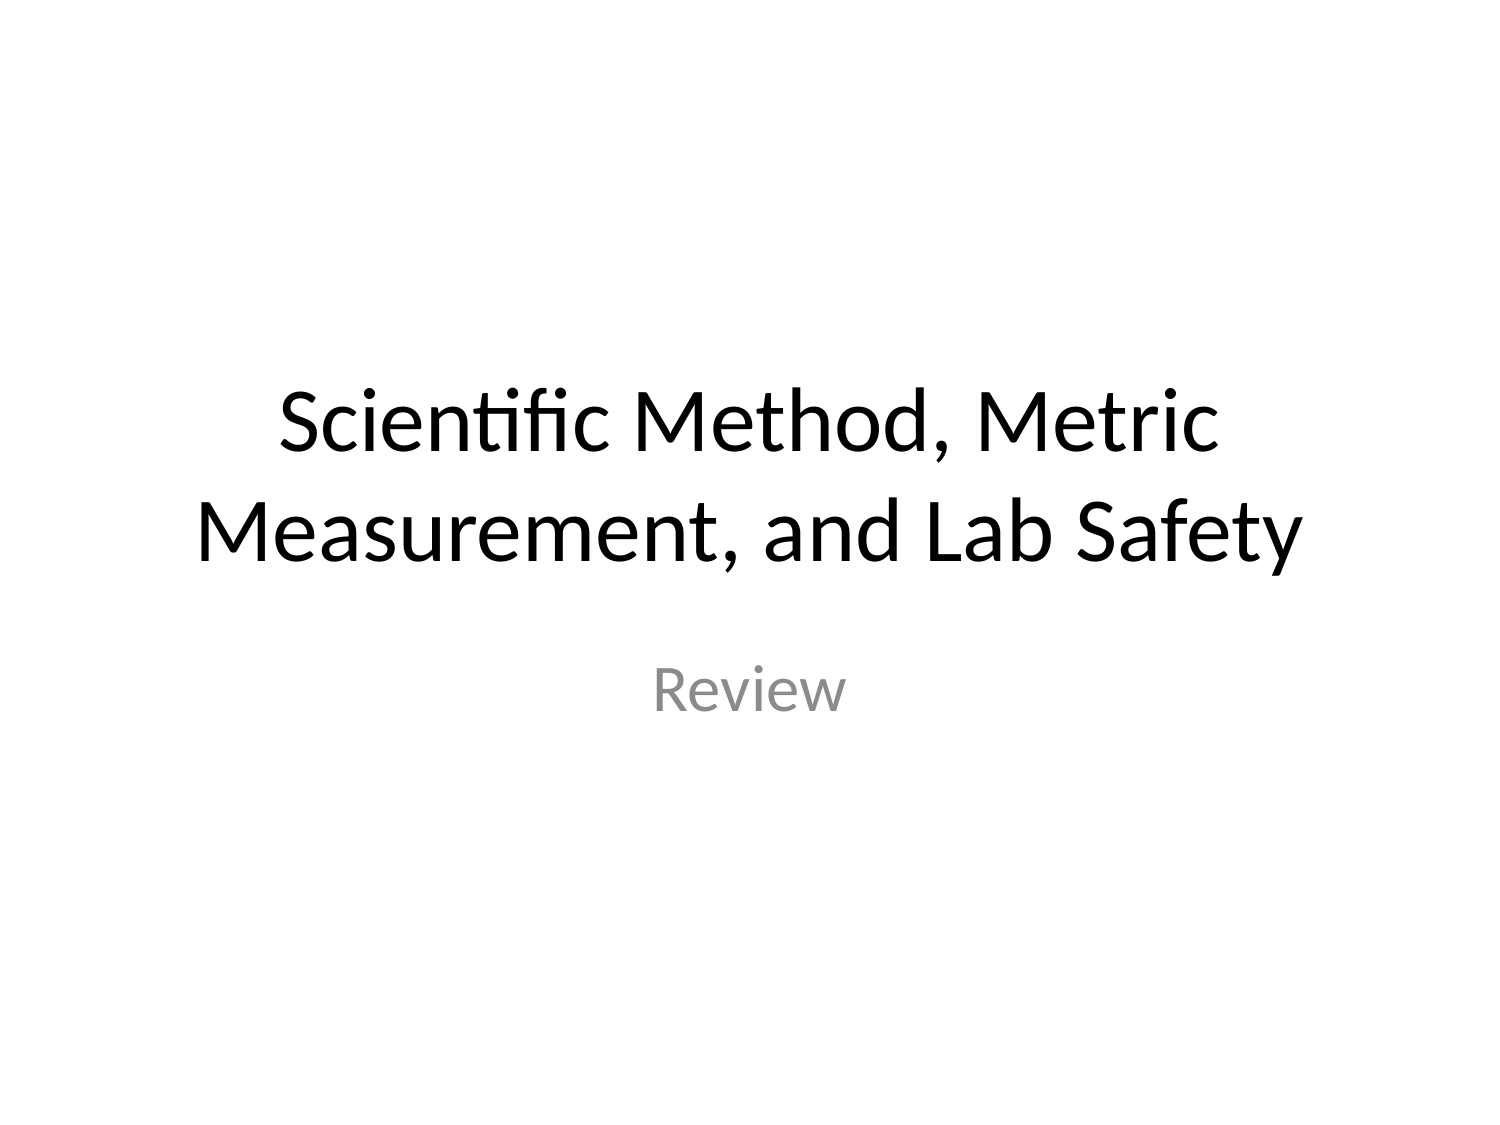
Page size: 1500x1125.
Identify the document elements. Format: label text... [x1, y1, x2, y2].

subtitle Review [225, 637, 1275, 925]
title Scientific Method, Metric Measurement, and Lab Safety [112, 349, 1388, 591]
